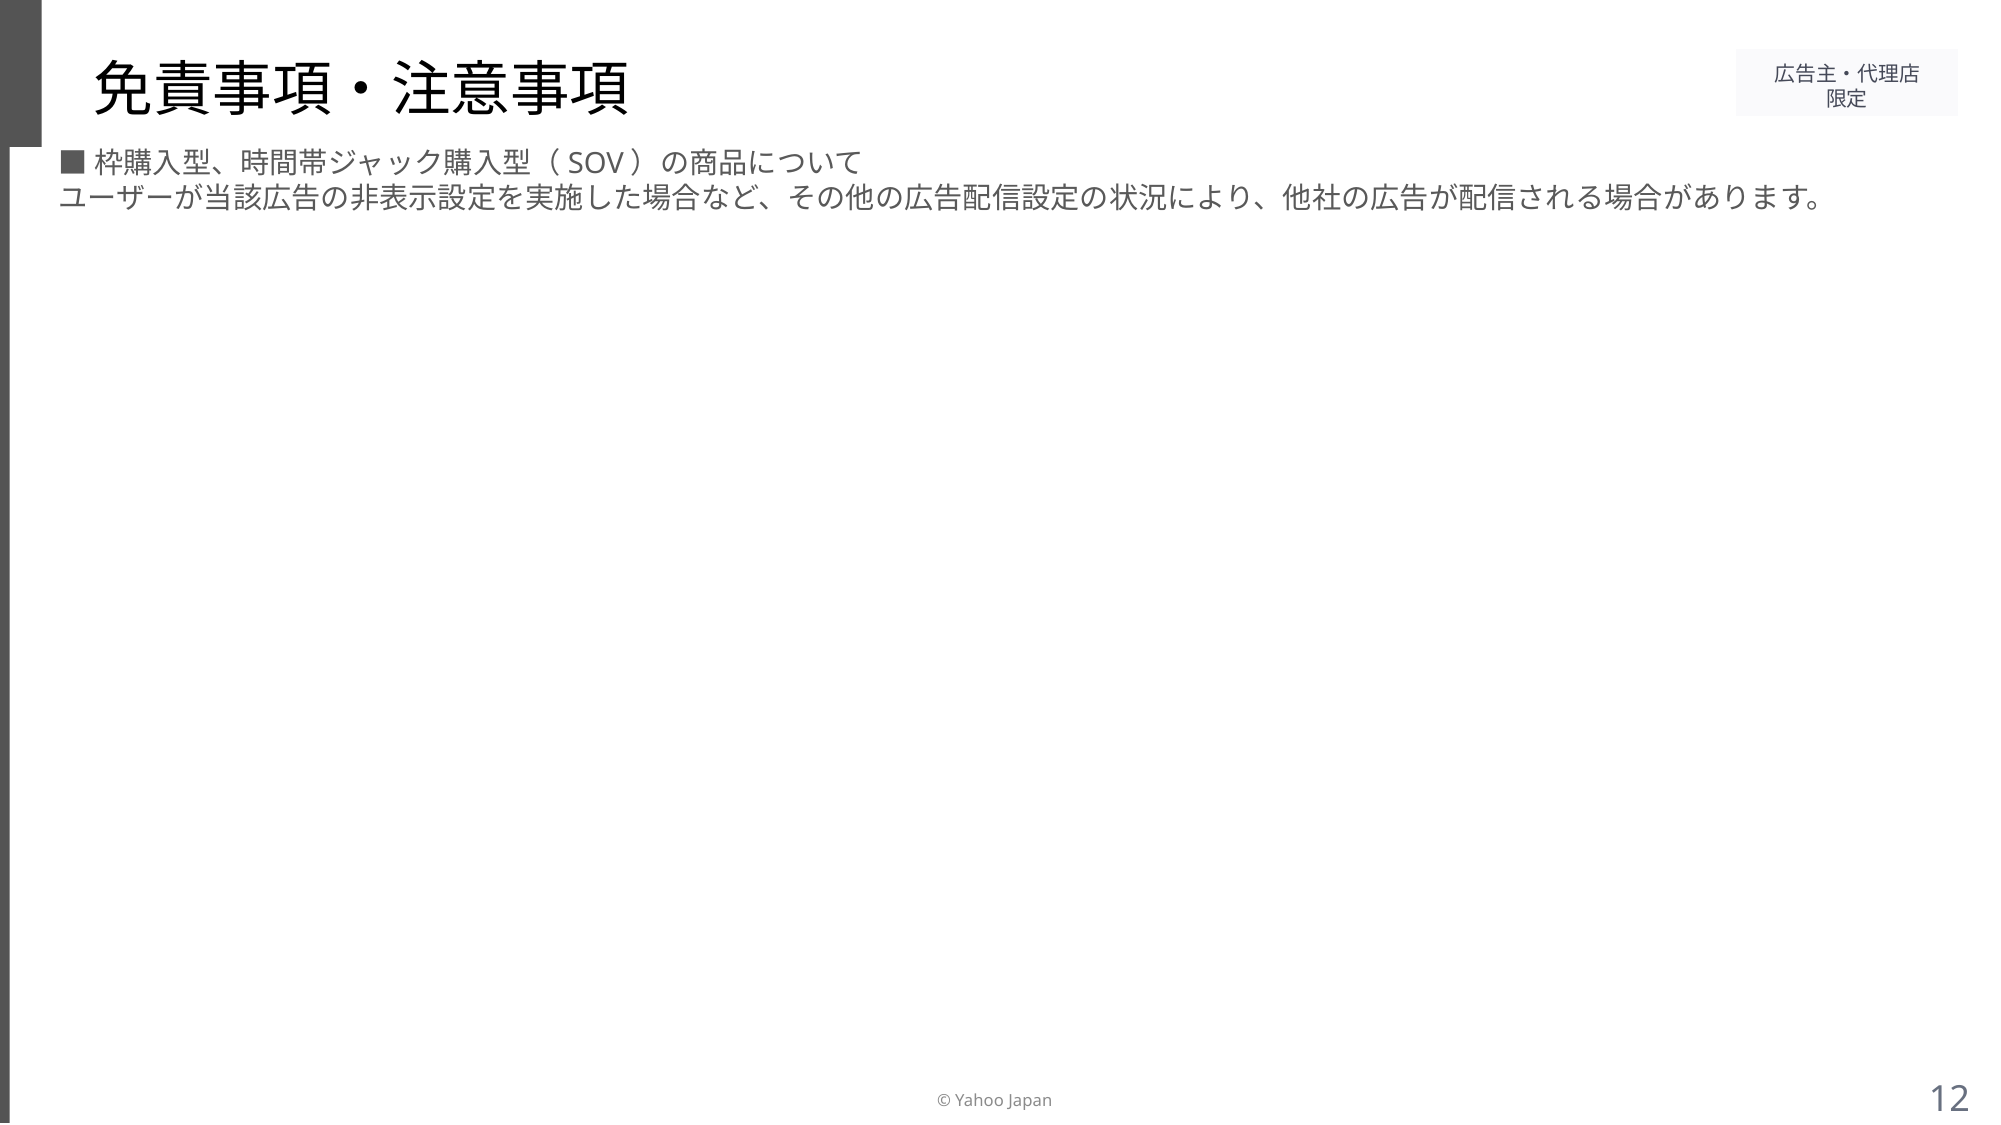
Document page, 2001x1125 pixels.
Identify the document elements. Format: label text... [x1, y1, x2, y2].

title 免責事項・注意事項 [78, 42, 1693, 130]
text_box ■枠購入型、時間帯ジャック購入型（SOV）の商品について ユーザーが当該広告の非表示設定を実施した場合など、その他の広告配信設定の状況により、他社の広告が配信される場合があります。 [43, 137, 1985, 223]
